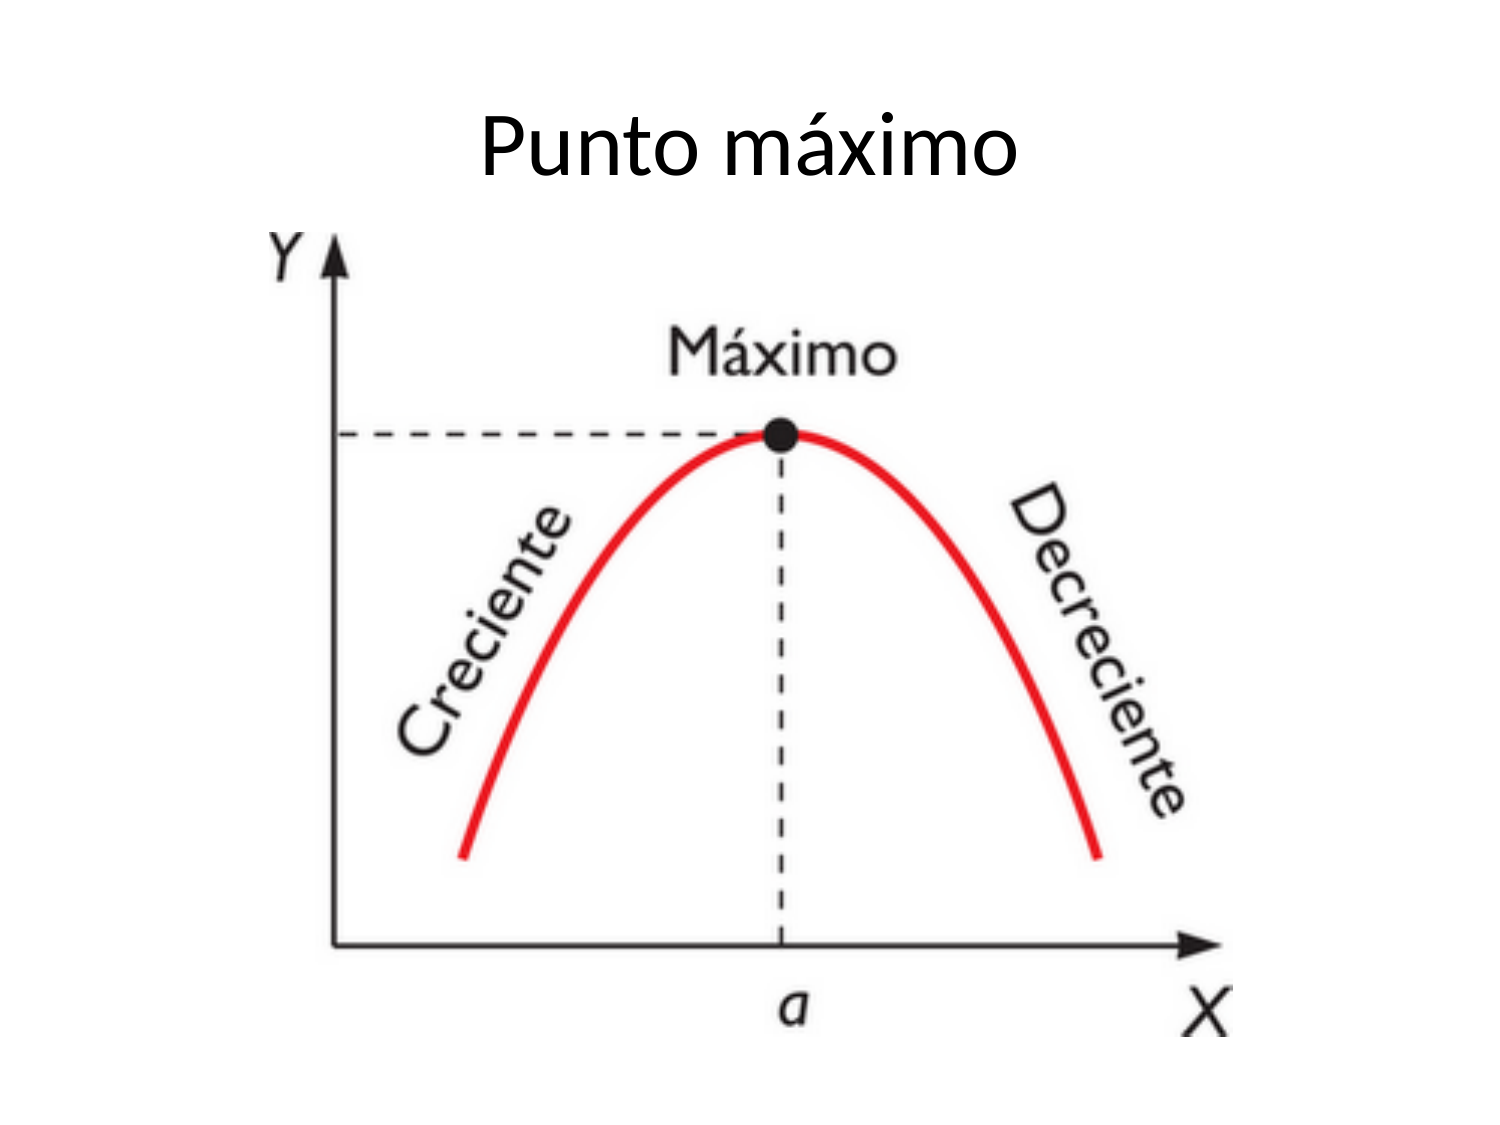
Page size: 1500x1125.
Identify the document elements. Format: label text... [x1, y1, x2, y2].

picture [268, 232, 1233, 1037]
title Punto máximo [75, 45, 1425, 233]
